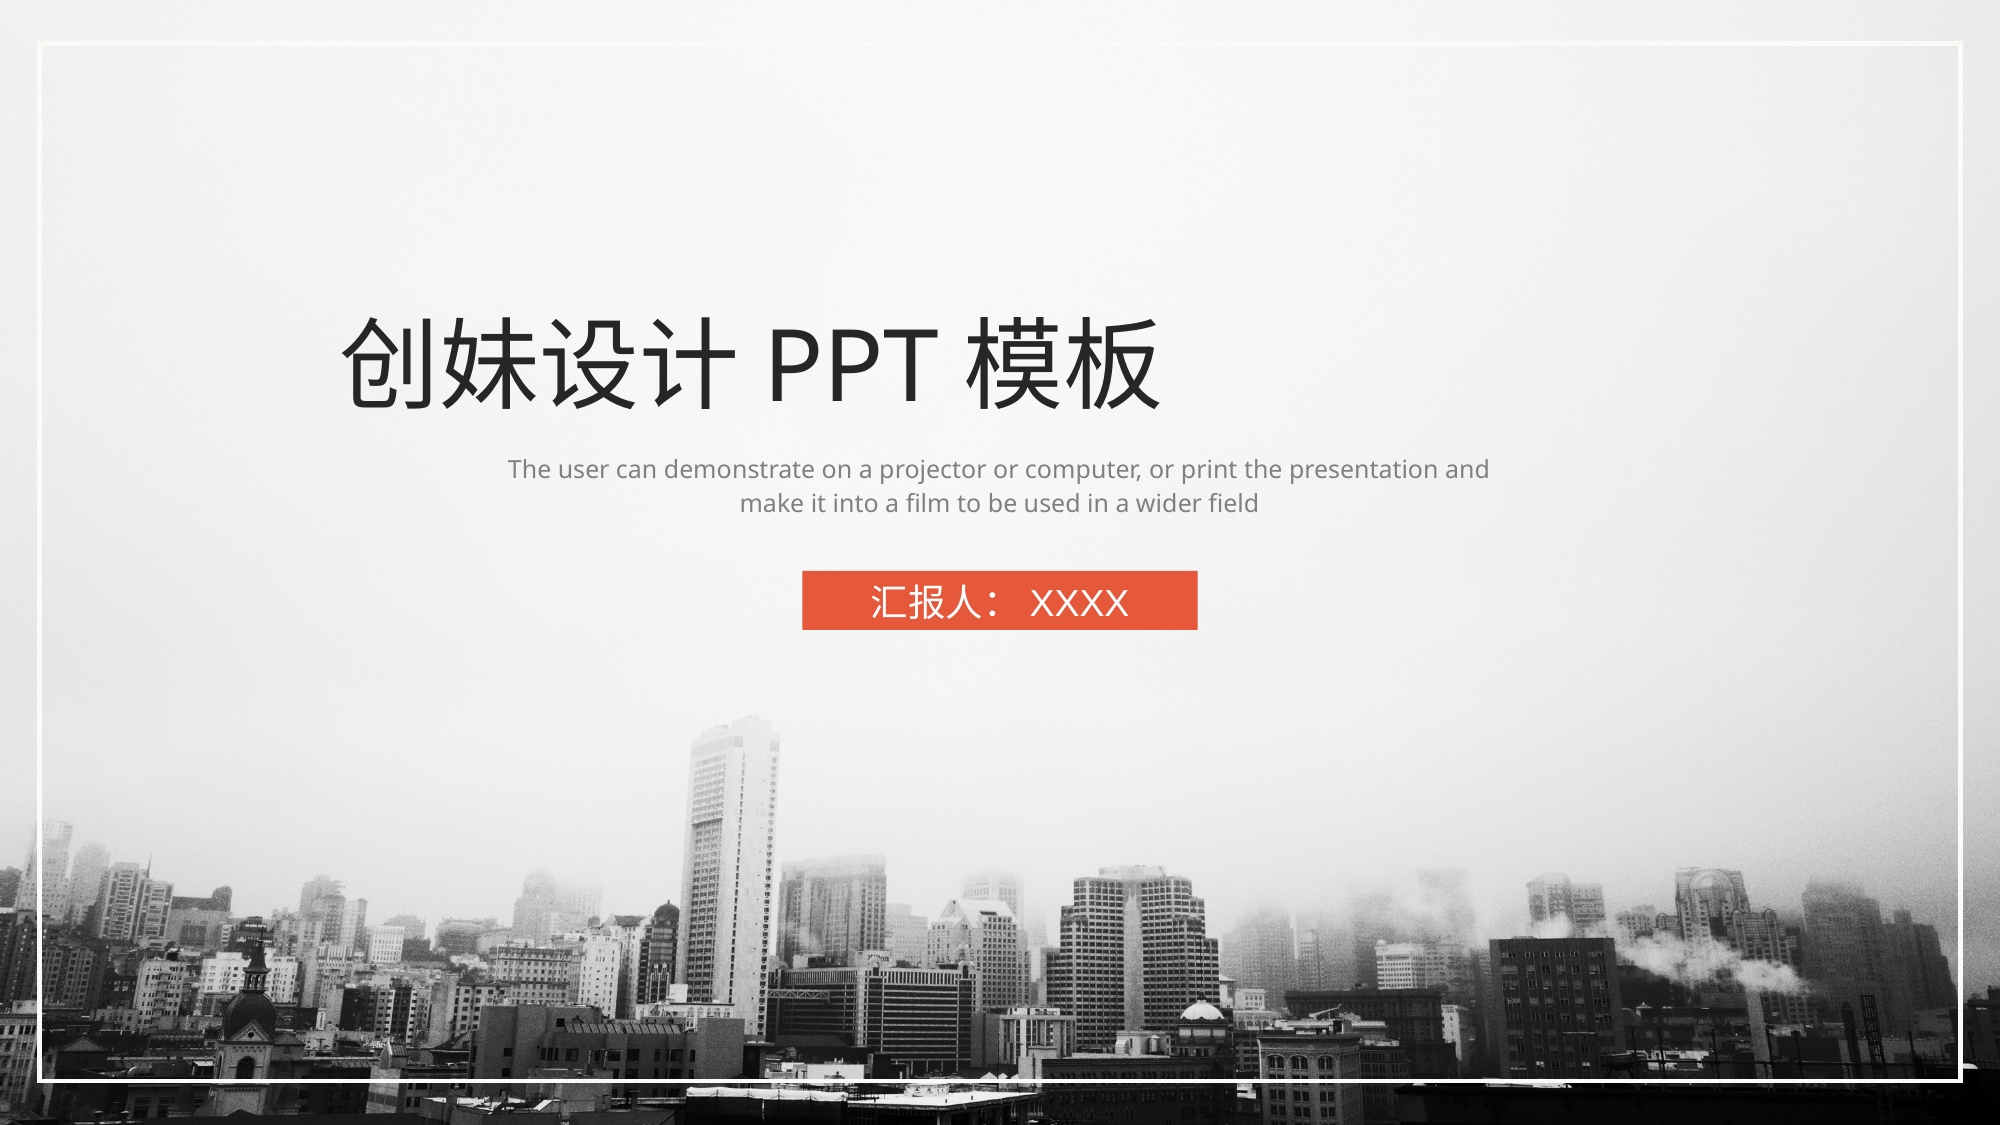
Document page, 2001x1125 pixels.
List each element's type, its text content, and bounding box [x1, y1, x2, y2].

text_box The user can demonstrate on a projector or computer, or print the presentation and make it into a film to be used in a wider field [461, 442, 1539, 525]
text_box 创妹设计PPT模板 [324, 293, 1676, 429]
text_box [802, 570, 1198, 633]
picture [0, 0, 2000, 1125]
